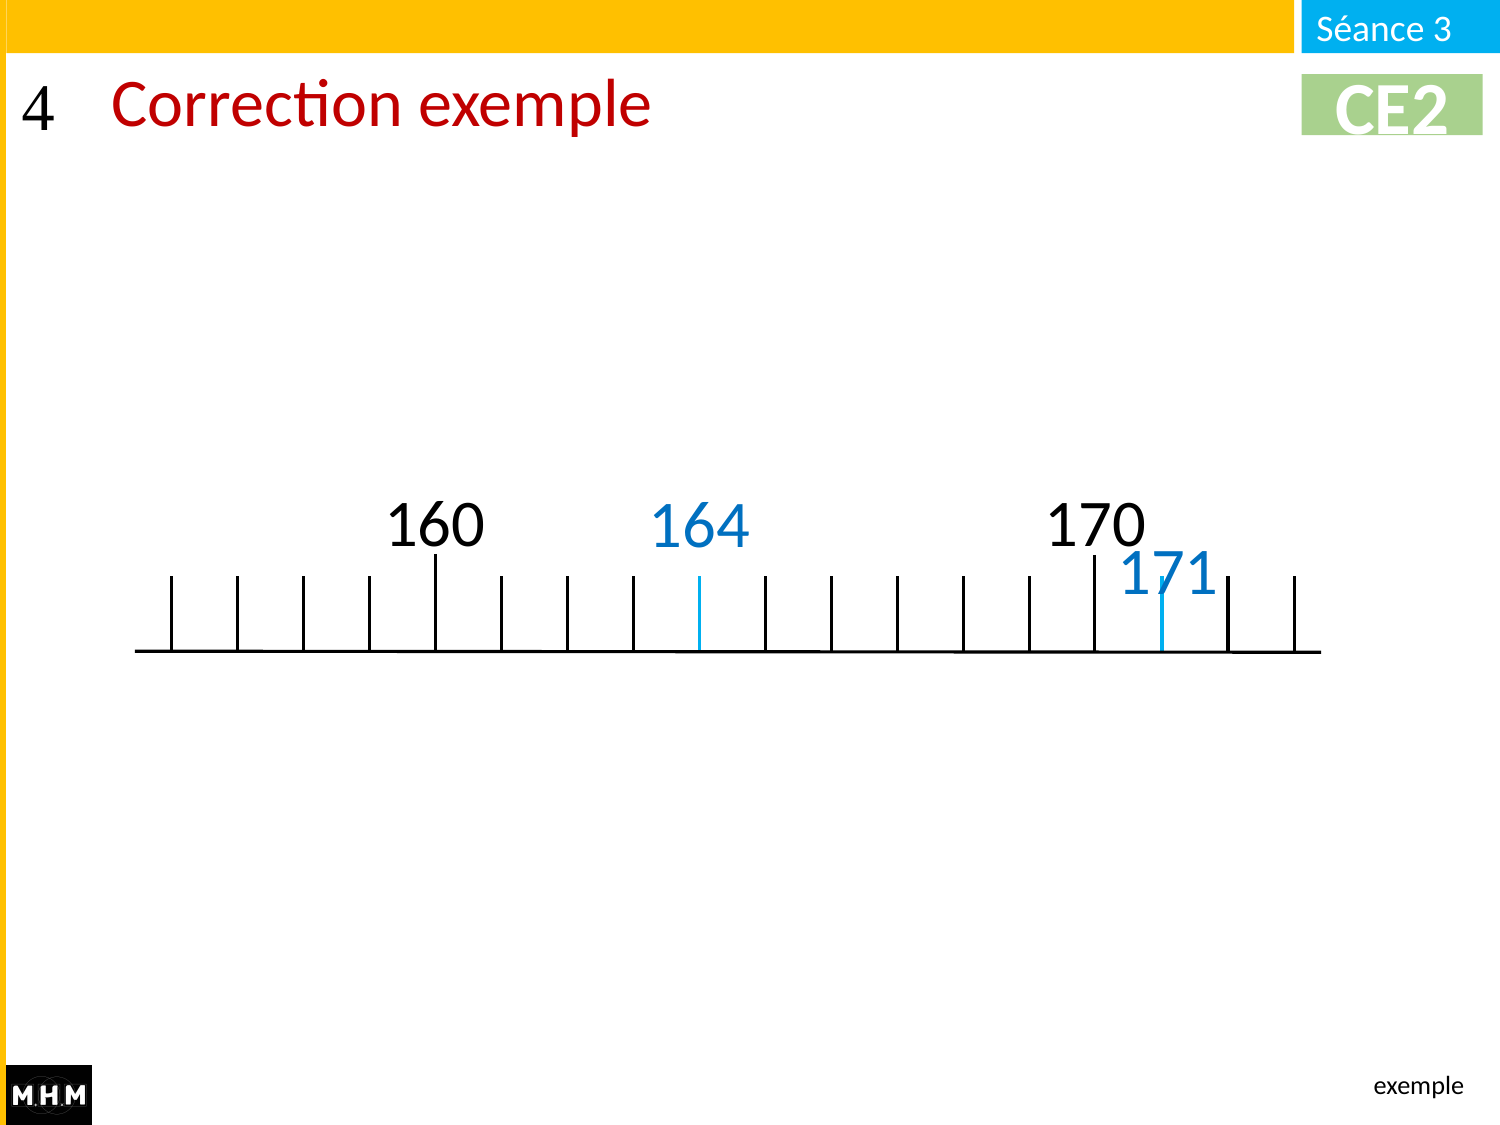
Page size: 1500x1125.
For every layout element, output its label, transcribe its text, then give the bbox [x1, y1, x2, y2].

text_box exemple [1355, 1064, 1483, 1125]
picture [6, 1065, 92, 1125]
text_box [134, 472, 1321, 653]
title Correction exemple [96, 60, 1391, 150]
text_box CE2 [1301, 73, 1484, 136]
